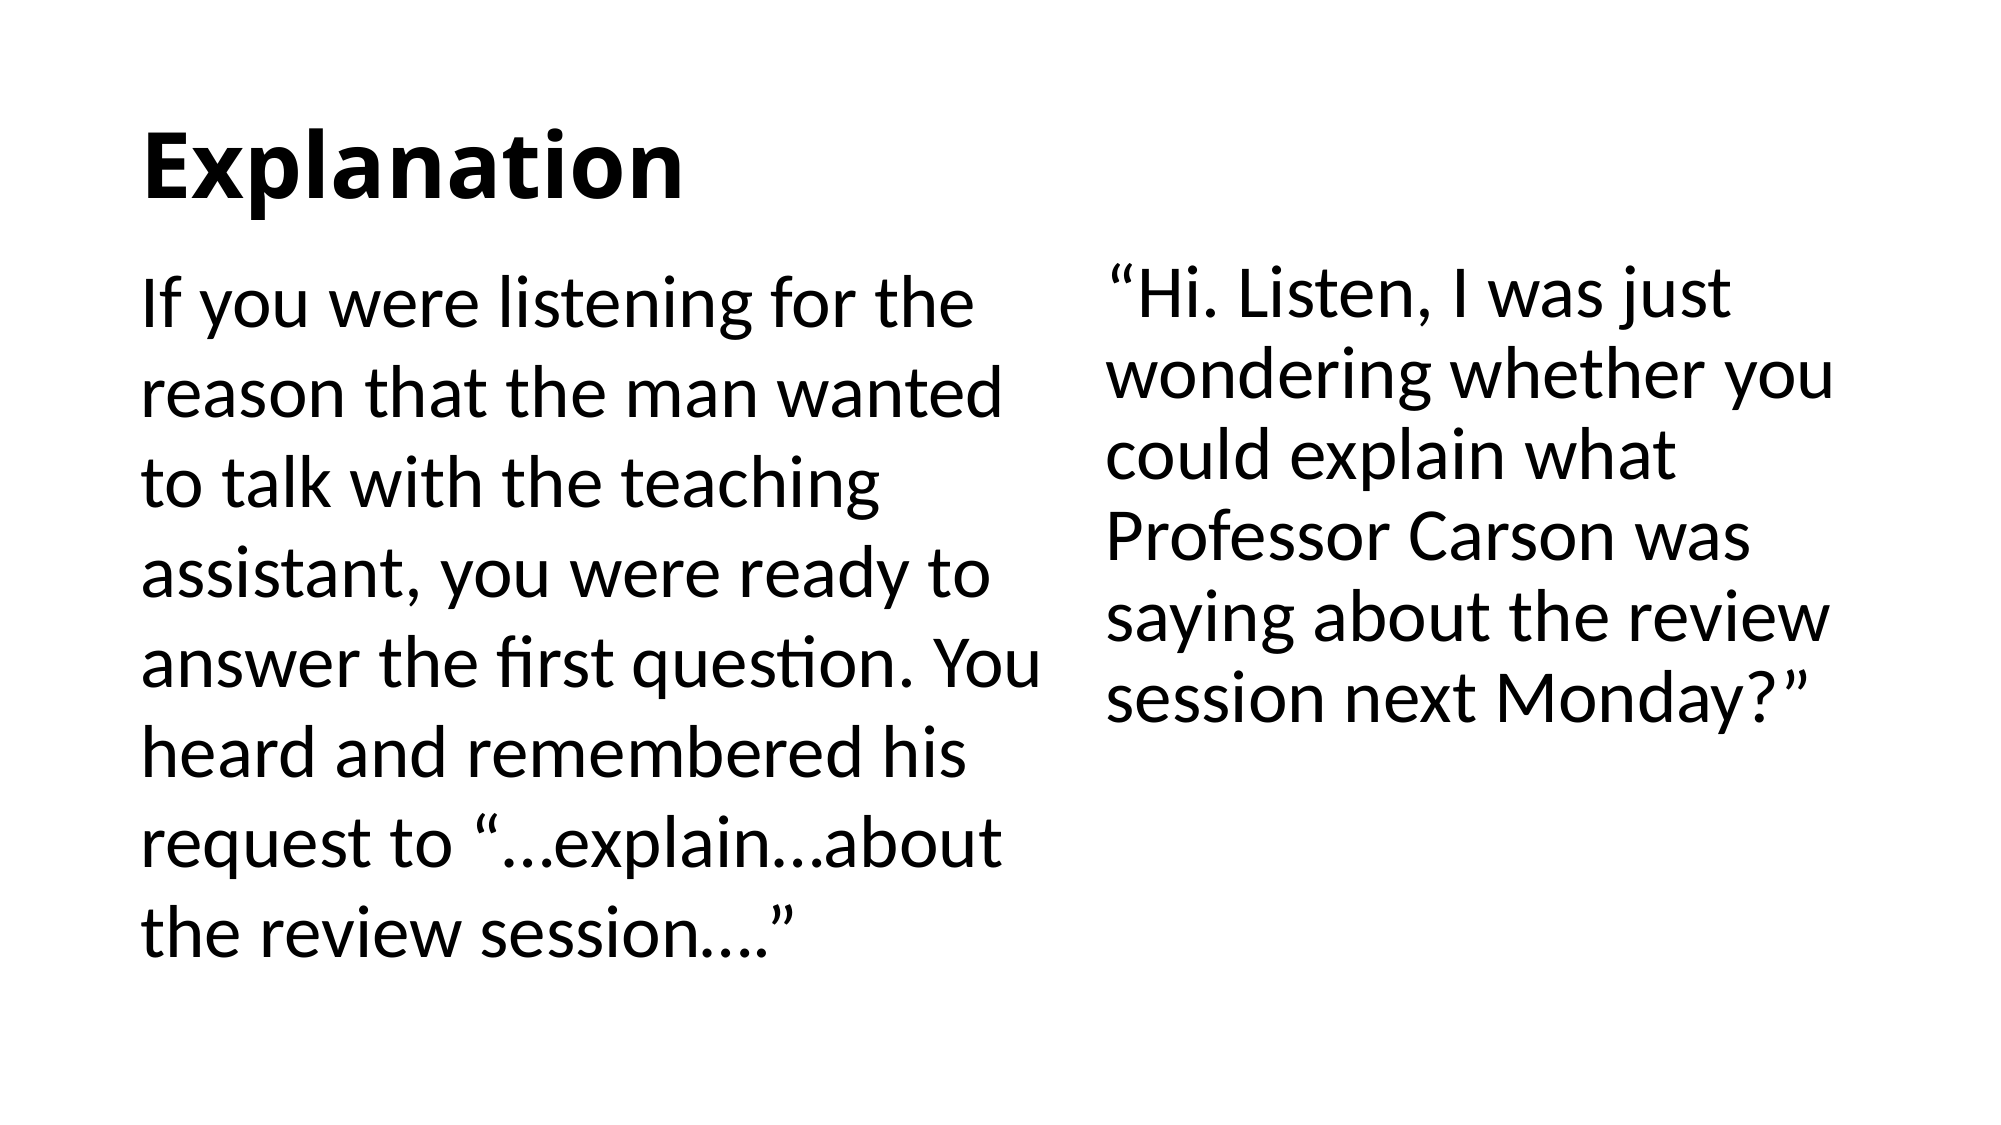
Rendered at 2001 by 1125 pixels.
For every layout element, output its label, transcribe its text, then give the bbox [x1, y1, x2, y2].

list If you were listening for the reason that the man wanted to talk with the teaching assistant, you were ready to answer the first question. You heard and remembered his request to “…explain…about the review session….” [125, 245, 1079, 1048]
list “Hi. Listen, I was just wondering whether you could explain what Professor Carson was saying about the review session next Monday?” [1090, 245, 1875, 1048]
title Explanation [125, 59, 1863, 278]
